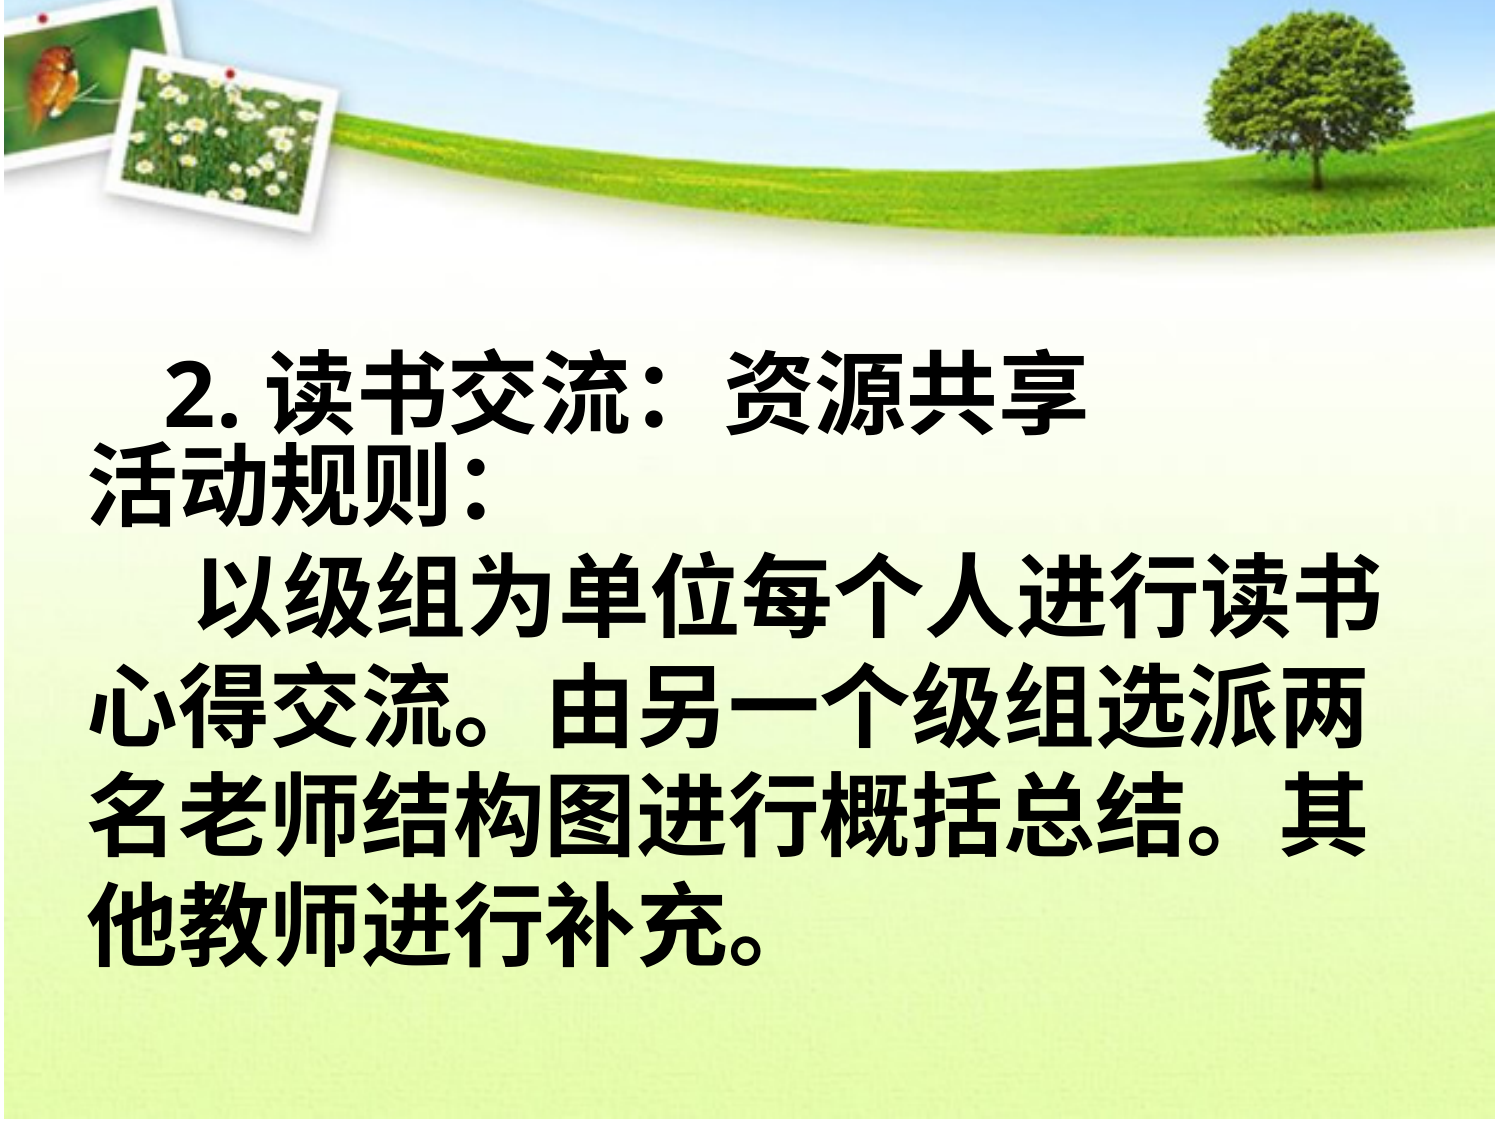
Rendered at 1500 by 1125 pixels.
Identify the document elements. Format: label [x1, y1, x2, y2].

list [4, 0, 1495, 1119]
